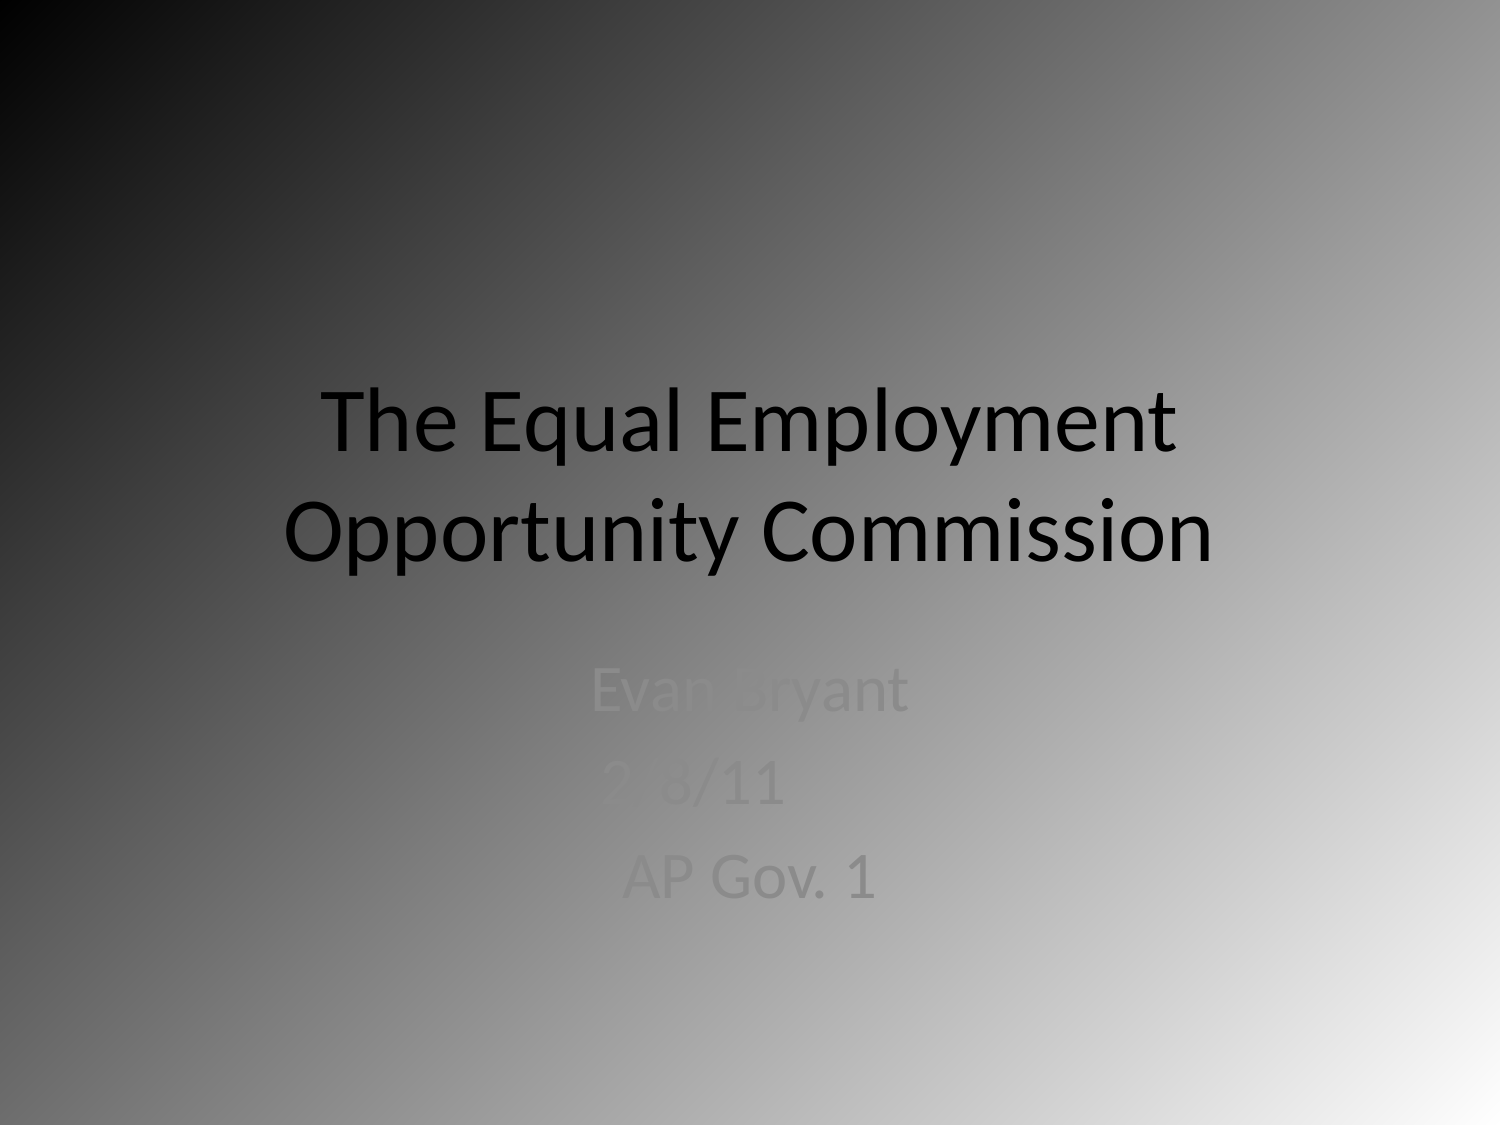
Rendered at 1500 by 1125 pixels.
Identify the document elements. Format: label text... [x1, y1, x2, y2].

subtitle Evan Bryant 2/8/11 AP Gov. 1 [225, 637, 1275, 925]
title The Equal Employment Opportunity Commission [112, 349, 1388, 591]
